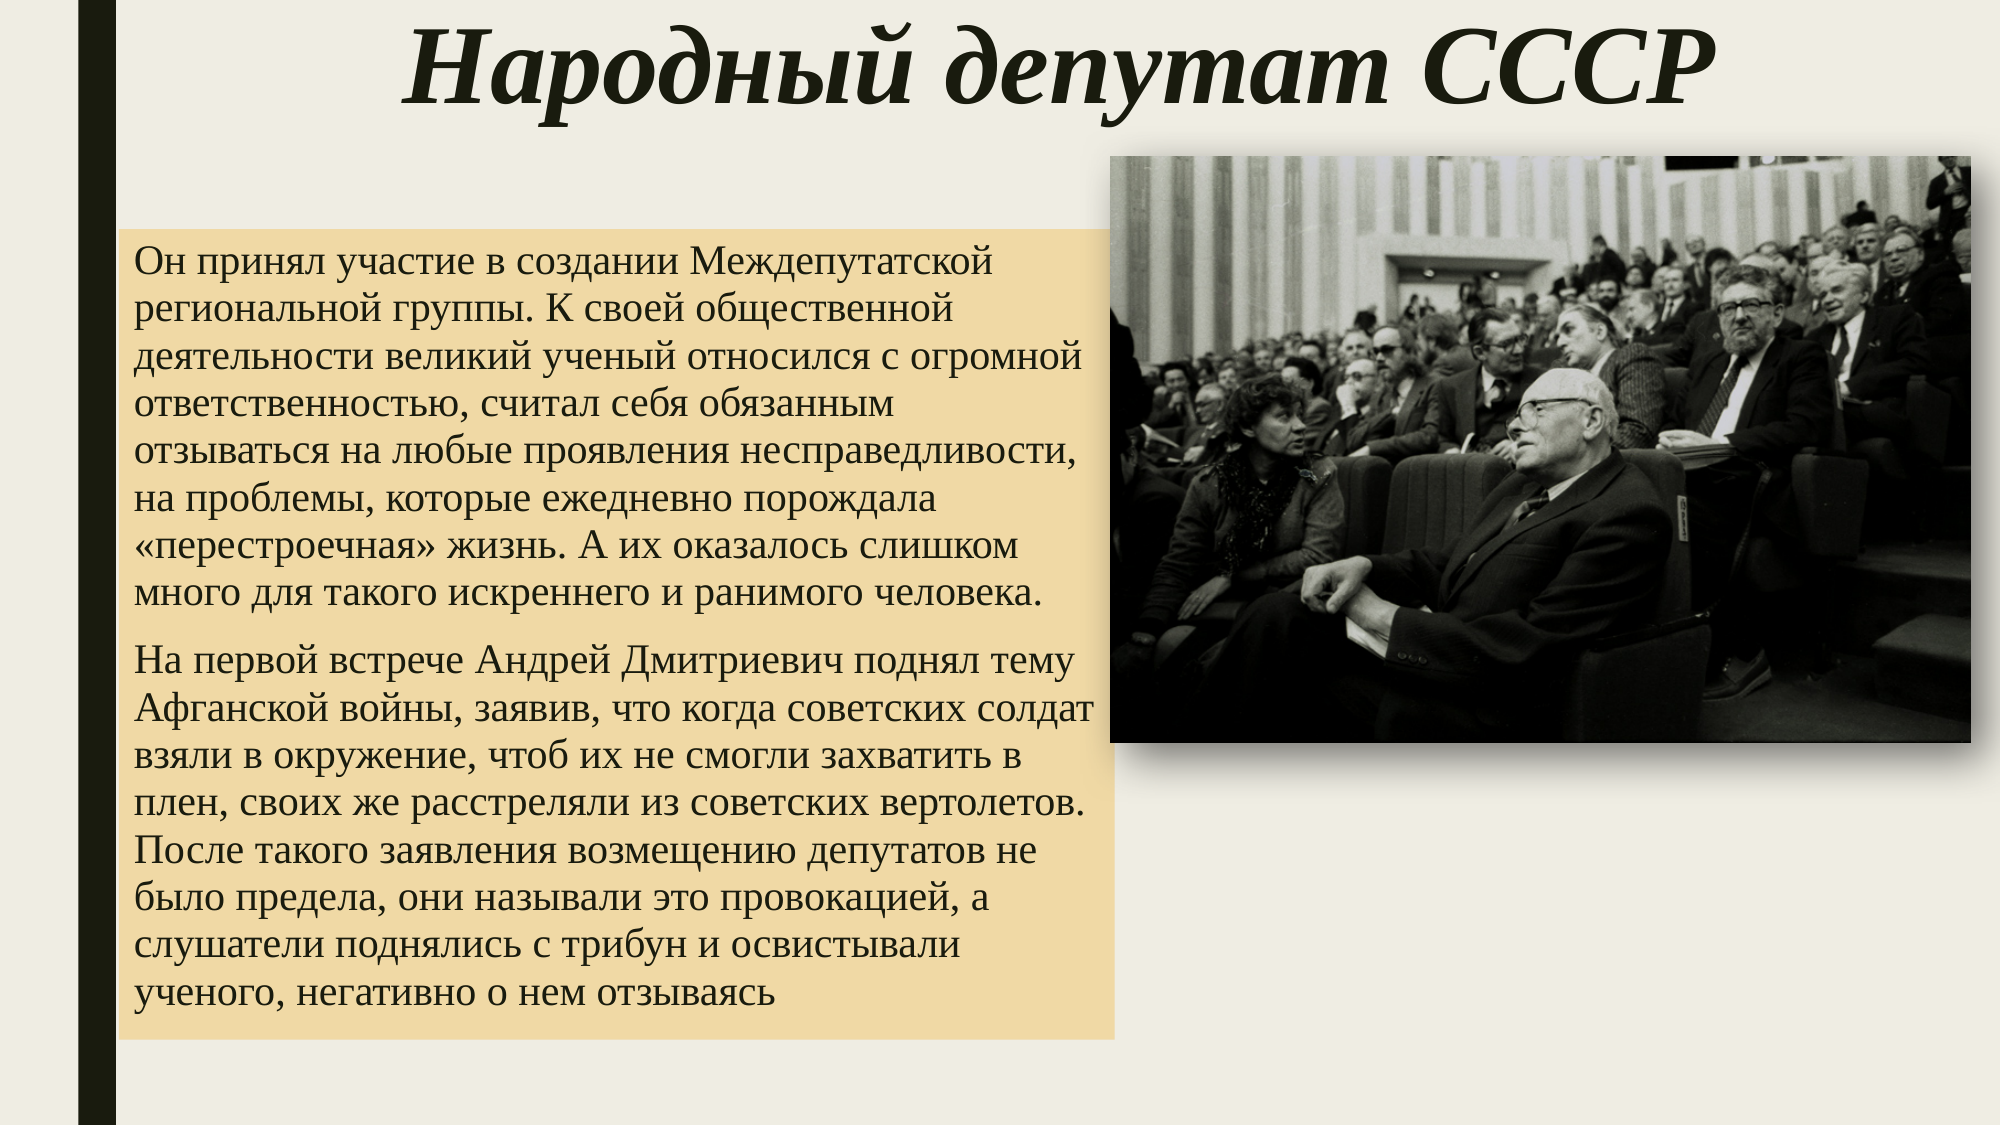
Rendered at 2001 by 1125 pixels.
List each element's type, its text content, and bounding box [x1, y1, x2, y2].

title Народный депутат СССР [118, 0, 2000, 148]
list Он принял участие в создании Междепутатской региональной группы. К своей общественной деятельности великий ученый относился с огромной ответственностью, считал себя обязанным отзываться на любые проявления несправедливости, на проблемы, которые ежедневно порождала «перестроечная» жизнь. А их оказалось слишком много для такого искреннего и ранимого человека. На первой встрече Андрей Дмитриевич поднял тему Афганской войны, заявив, что когда советских солдат взяли в окружение, чтоб их не смогли захватить в плен, своих же расстреляли из советских вертолетов. После такого заявления возмещению депутатов не было предела, они называли это провокацией, а слушатели поднялись с трибун и освистывали ученого, негативно о нем отзываясь [118, 229, 1115, 1040]
picture [1110, 156, 1971, 744]
